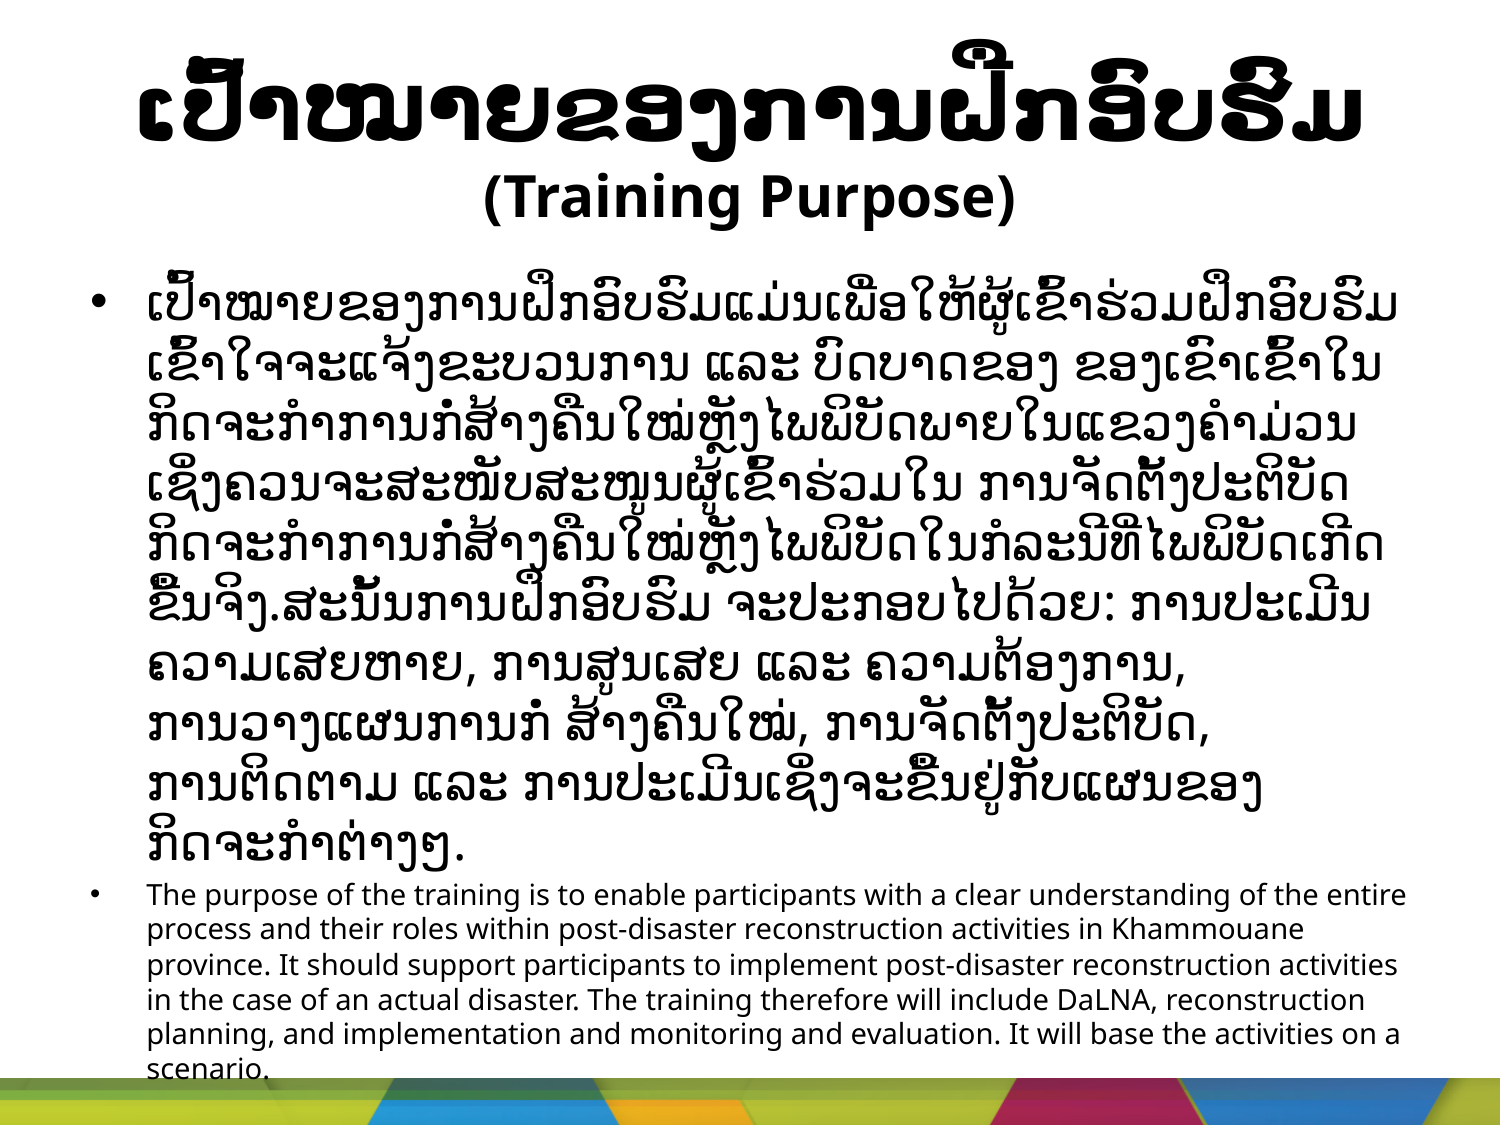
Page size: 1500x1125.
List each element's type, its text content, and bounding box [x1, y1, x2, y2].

list ເປົ້າໝາຍຂອງການຝຶກອົບຮົມແມ່ນເພື່ອໃຫ້ຜູ້ເຂົ້າຮ່ວມຝຶກອົບຮົມເຂົ້າໃຈຈະແຈ້ງຂະບວນການ ແລະ ບົດບາດຂອງ ຂອງເຂົາເຂົ້າໃນກິດຈະກຳການກໍ່ສ້າງຄືນໃໝ່ຫຼັງໄພພິບັດພາຍໃນແຂວງຄຳມ່ວນເຊິ່ງຄວນຈະສະໜັບສະໜູນຜູ້ເຂົ້າຮ່ວມໃນ ການຈັດຕັ້ງປະຕິບັດກິດຈະກຳການກໍ່ສ້າງຄືນໃໝ່ຫຼັງໄພພິບັດໃນກໍລະນີທີ່ໄພພິບັດເກີດຂື້ນຈິງ.ສະນັ້ນການຝຶກອົບຮົມ ຈະປະກອບໄປດ້ວຍ: ການປະເມີນຄວາມເສຍຫາຍ, ການສູນເສຍ ແລະ ຄວາມຕ້ອງການ, ການວາງແຜນການກໍ່ ສ້າງຄືນໃໝ່, ການຈັດຕັ້ງປະຕິບັດ, ການຕິດຕາມ ແລະ ການປະເມີນເຊິ່ງຈະຂື້ນຢູ່ກັບແຜນຂອງກິດຈະກຳຕ່າງໆ. The purpose of the training is to enable participants with a clear understanding of the entire process and their roles within post-disaster reconstruction activities in Khammouane province. It should support participants to implement post-disaster reconstruction activities in the case of an actual disaster. The training therefore will include DaLNA, reconstruction planning, and implementation and monitoring and evaluation. It will base the activities on a scenario. [75, 262, 1425, 1005]
title ເປົ້າໝາຍຂອງການຝືກອົບຮົມ (Training Purpose) [75, 45, 1425, 233]
picture [0, 1078, 1500, 1125]
